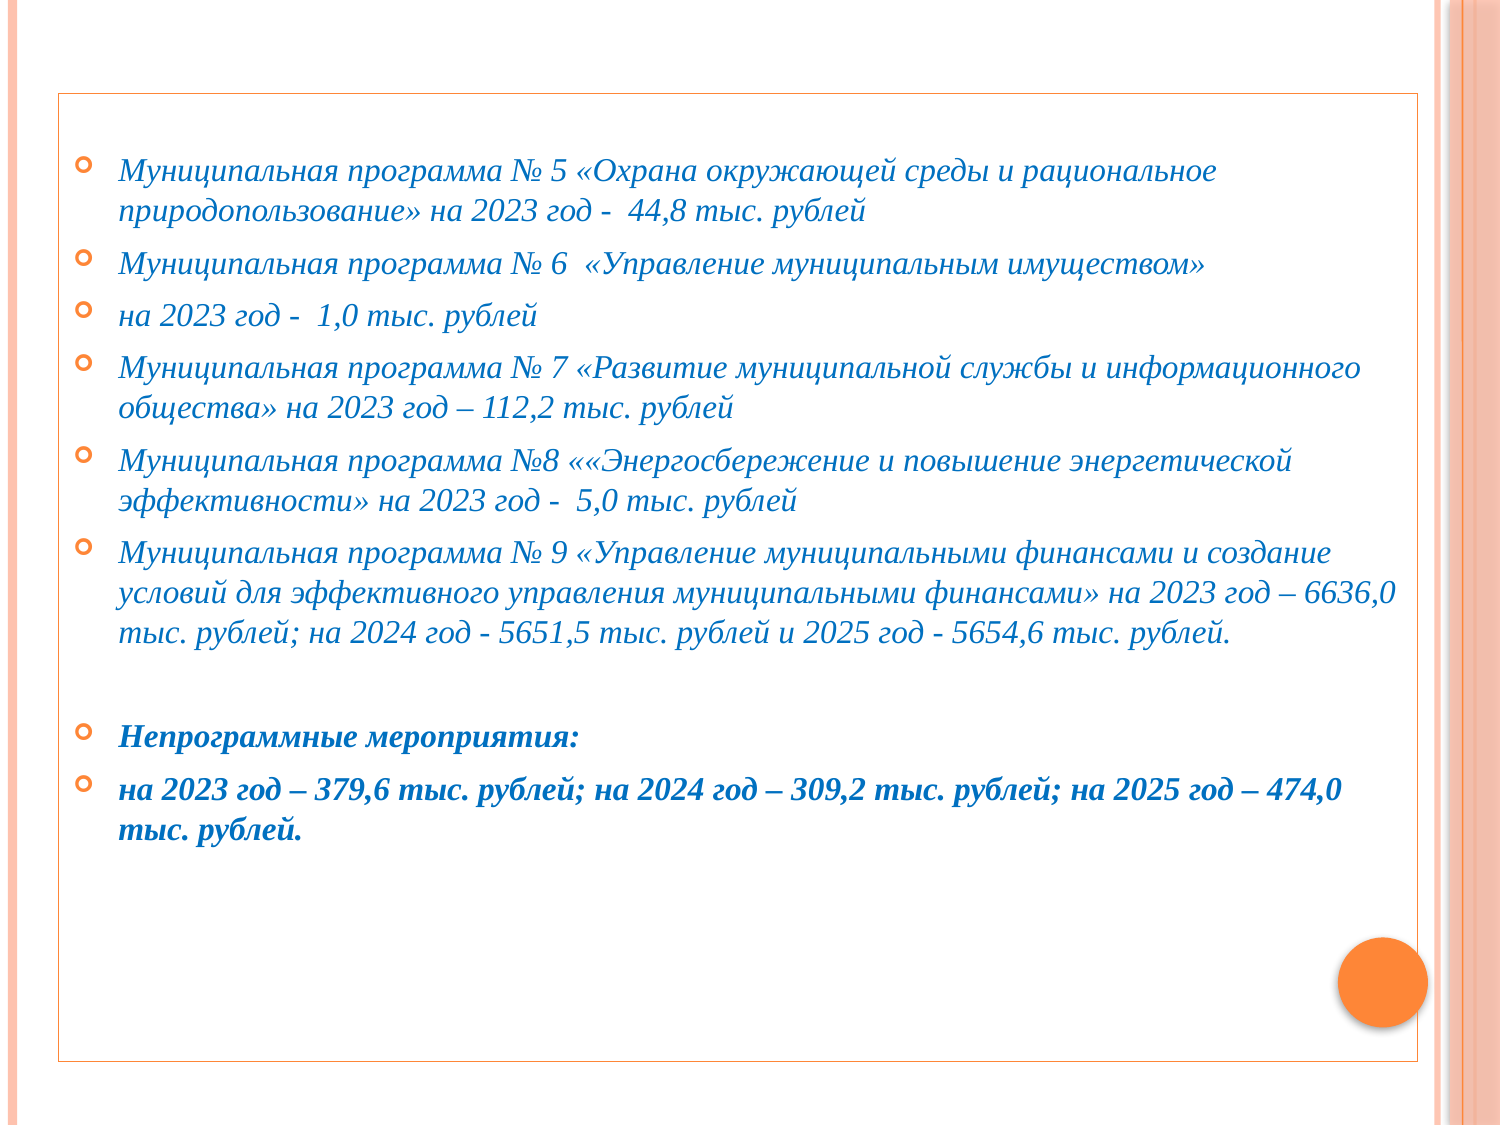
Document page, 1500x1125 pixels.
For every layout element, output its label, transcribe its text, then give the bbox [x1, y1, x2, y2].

list Муниципальная программа № 5 «Охрана окружающей среды и рациональное природопользование» на 2023 год - 44,8 тыс. рублей Муниципальная программа № 6 «Управление муниципальным имуществом» на 2023 год - 1,0 тыс. рублей Муниципальная программа № 7 «Развитие муниципальной службы и информационного общества» на 2023 год – 112,2 тыс. рублей Муниципальная программа №8 ««Энергосбережение и повышение энергетической эффективности» на 2023 год - 5,0 тыс. рублей Муниципальная программа № 9 «Управление муниципальными финансами и создание условий для эффективного управления муниципальными финансами» на 2023 год – 6636,0 тыс. рублей; на 2024 год - 5651,5 тыс. рублей и 2025 год - 5654,6 тыс. рублей. Непрограммные мероприятия: на 2023 год – 379,6 тыс. рублей; на 2024 год – 309,2 тыс. рублей; на 2025 год – 474,0 тыс. рублей. [58, 93, 1418, 1062]
